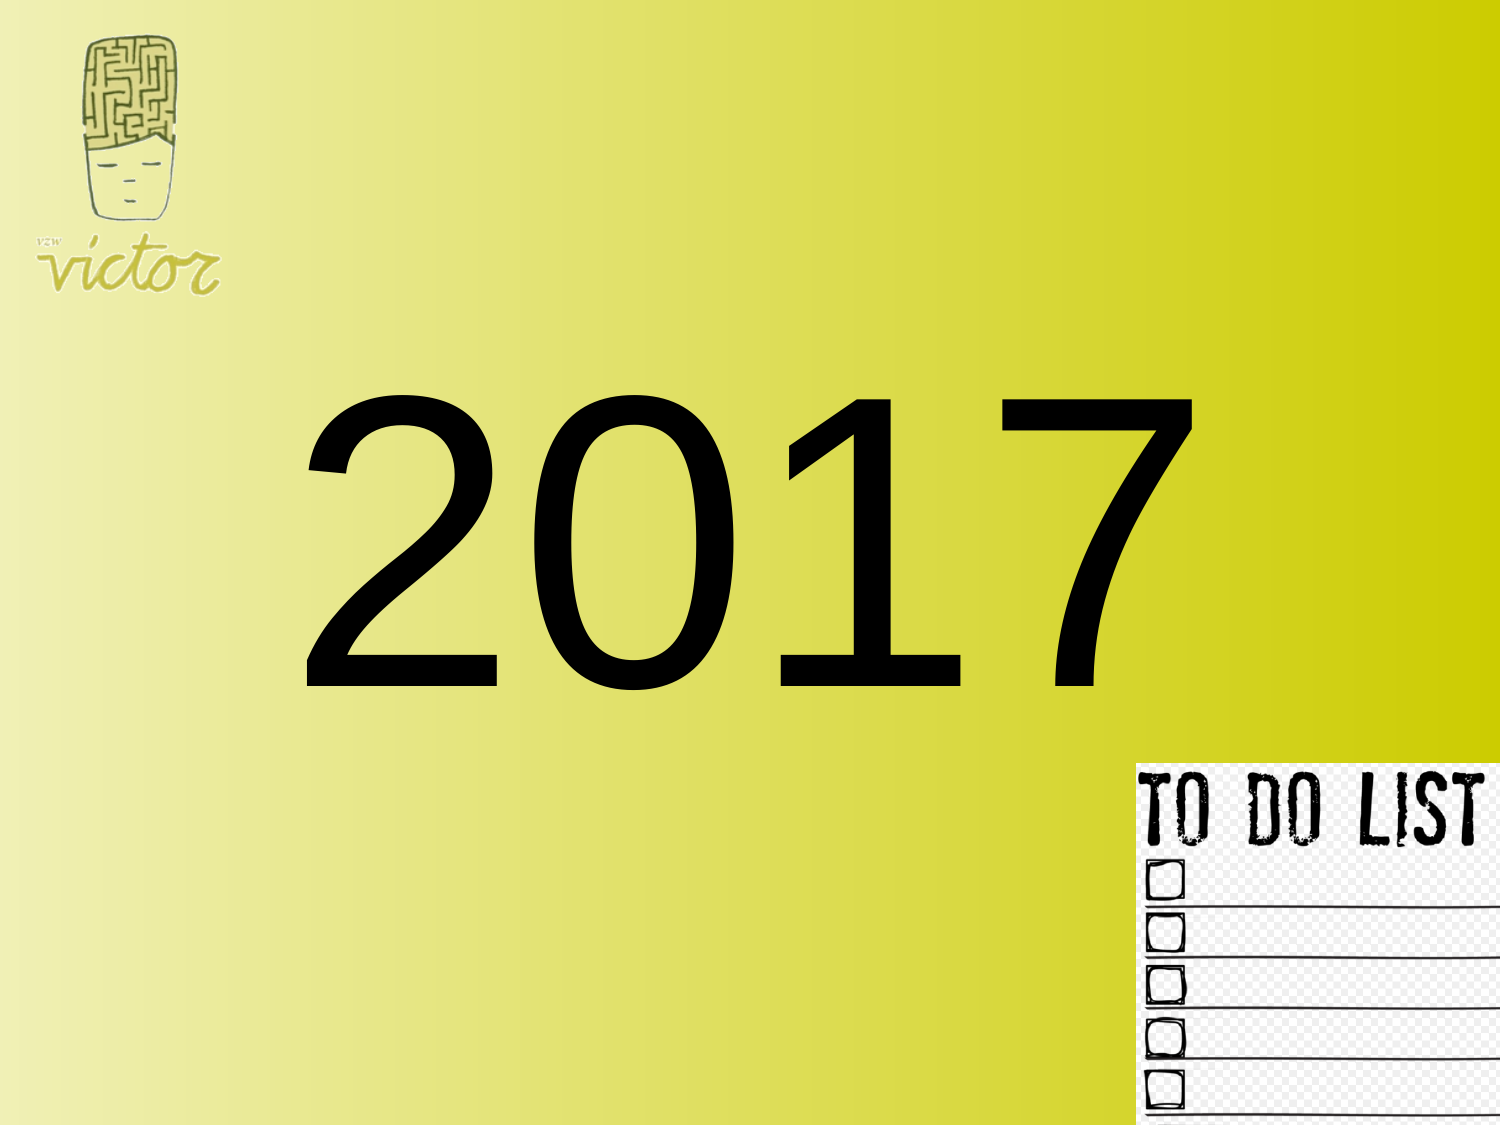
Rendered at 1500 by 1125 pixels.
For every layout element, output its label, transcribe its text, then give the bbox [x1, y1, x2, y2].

picture [1136, 762, 1500, 1125]
list 2017 [74, 262, 1426, 1006]
picture [29, 30, 234, 303]
